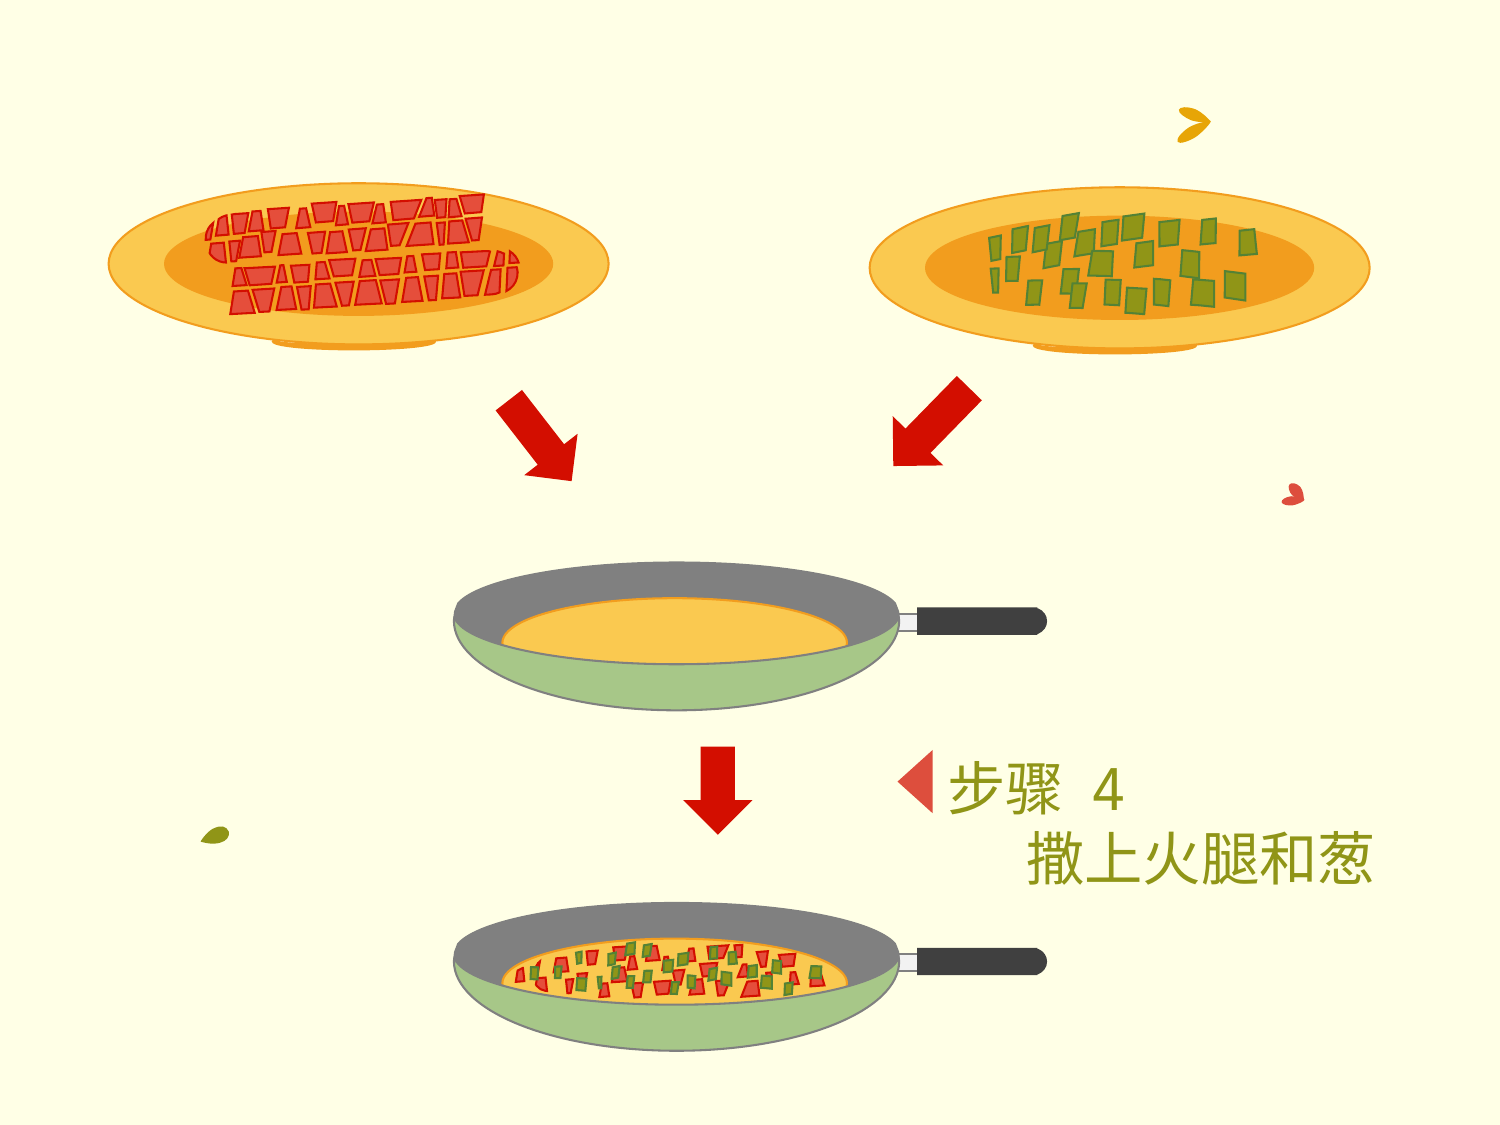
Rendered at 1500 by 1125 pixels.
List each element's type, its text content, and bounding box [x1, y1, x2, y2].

text_box [683, 746, 753, 835]
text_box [453, 562, 1046, 711]
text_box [869, 187, 1370, 354]
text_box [108, 183, 609, 350]
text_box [990, 214, 1256, 315]
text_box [231, 239, 518, 325]
text_box 步骤 4 撒上火腿和葱 [932, 744, 1460, 900]
text_box [892, 375, 982, 467]
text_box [1167, 109, 1207, 144]
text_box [1278, 484, 1304, 506]
text_box [895, 747, 934, 816]
text_box [495, 389, 578, 482]
text_box [199, 825, 231, 845]
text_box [453, 902, 1046, 1051]
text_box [205, 186, 483, 273]
